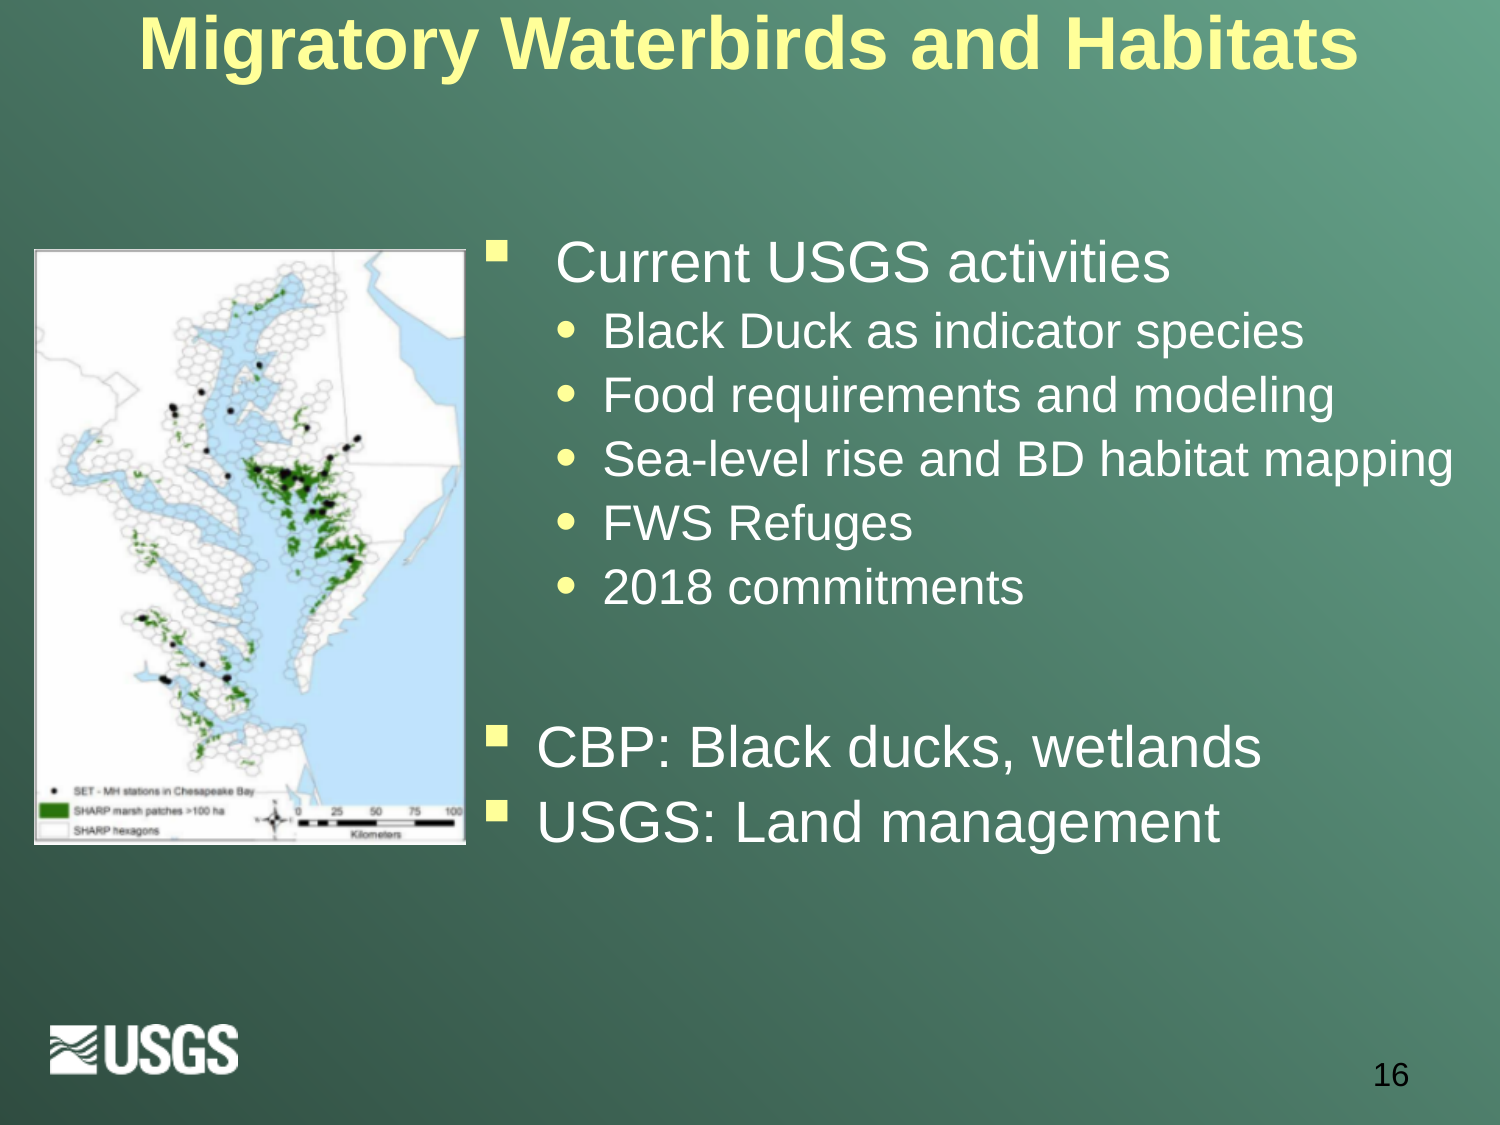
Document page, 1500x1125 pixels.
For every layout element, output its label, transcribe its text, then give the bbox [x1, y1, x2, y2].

slide_number 16 [1074, 1042, 1425, 1103]
picture [33, 249, 466, 846]
title Migratory Waterbirds and Habitats [0, 12, 1500, 138]
list Current USGS activities Black Duck as indicator species Food requirements and modeling Sea-level rise and BD habitat mapping FWS Refuges 2018 commitments CBP: Black ducks, wetlands USGS: Land management [465, 224, 1500, 1125]
